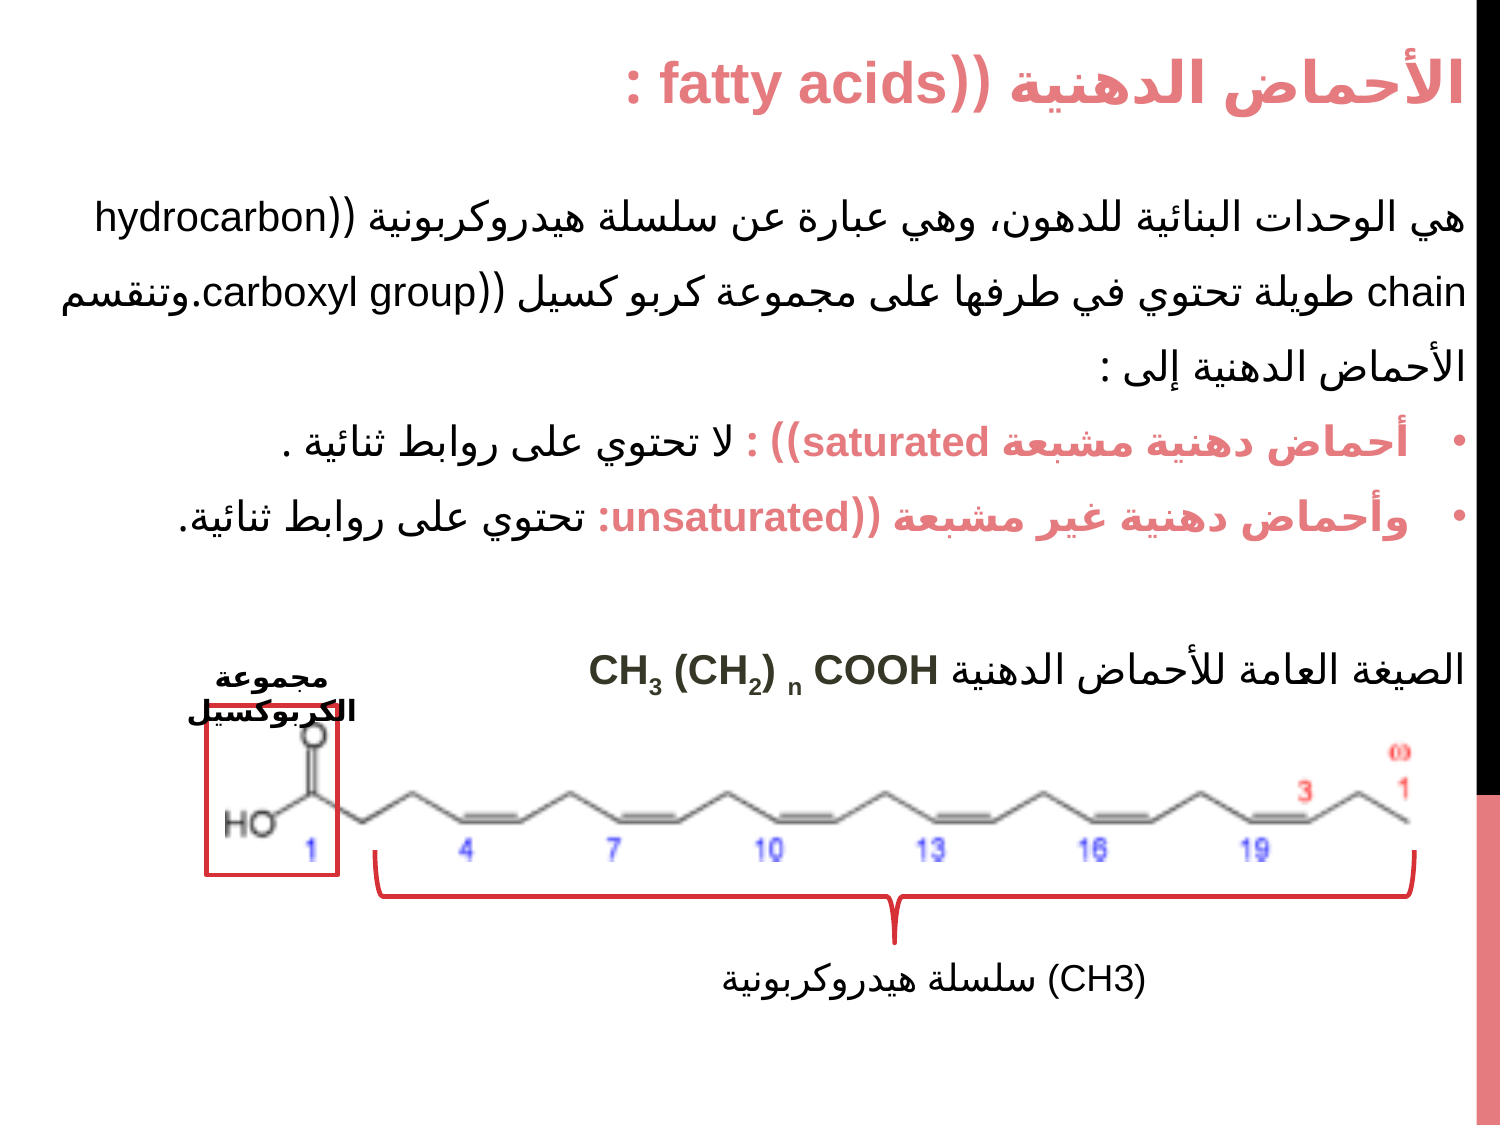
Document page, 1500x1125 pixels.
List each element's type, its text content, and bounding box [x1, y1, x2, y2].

text_box مجموعة الكربوكسيل [140, 650, 404, 736]
text_box [374, 865, 1415, 944]
text_box [204, 736, 340, 877]
text_box الأحماض الدهنية ((fatty acids : هي الوحدات البنائية للدهون، وهي عبارة عن سلسلة هيدروكربونية ((hydrocarbon chain طويلة تحتوي في طرفها على مجموعة كربو كسيل ((carboxyl group.وتنقسم الأحماض الدهنية إلى : أحماض دهنية مشبعة saturated)) : لا تحتوي على روابط ثنائية . وأحماض دهنية غير مشبعة ((unsaturated: تحتوي على روابط ثنائية. الصيغة العامة للأحماض الدهنية CH3 (CH2) n COOH [0, 37, 1482, 783]
text_box سلسلة هيدروكربونية (CH3) [706, 946, 1162, 1007]
picture [224, 721, 1415, 862]
